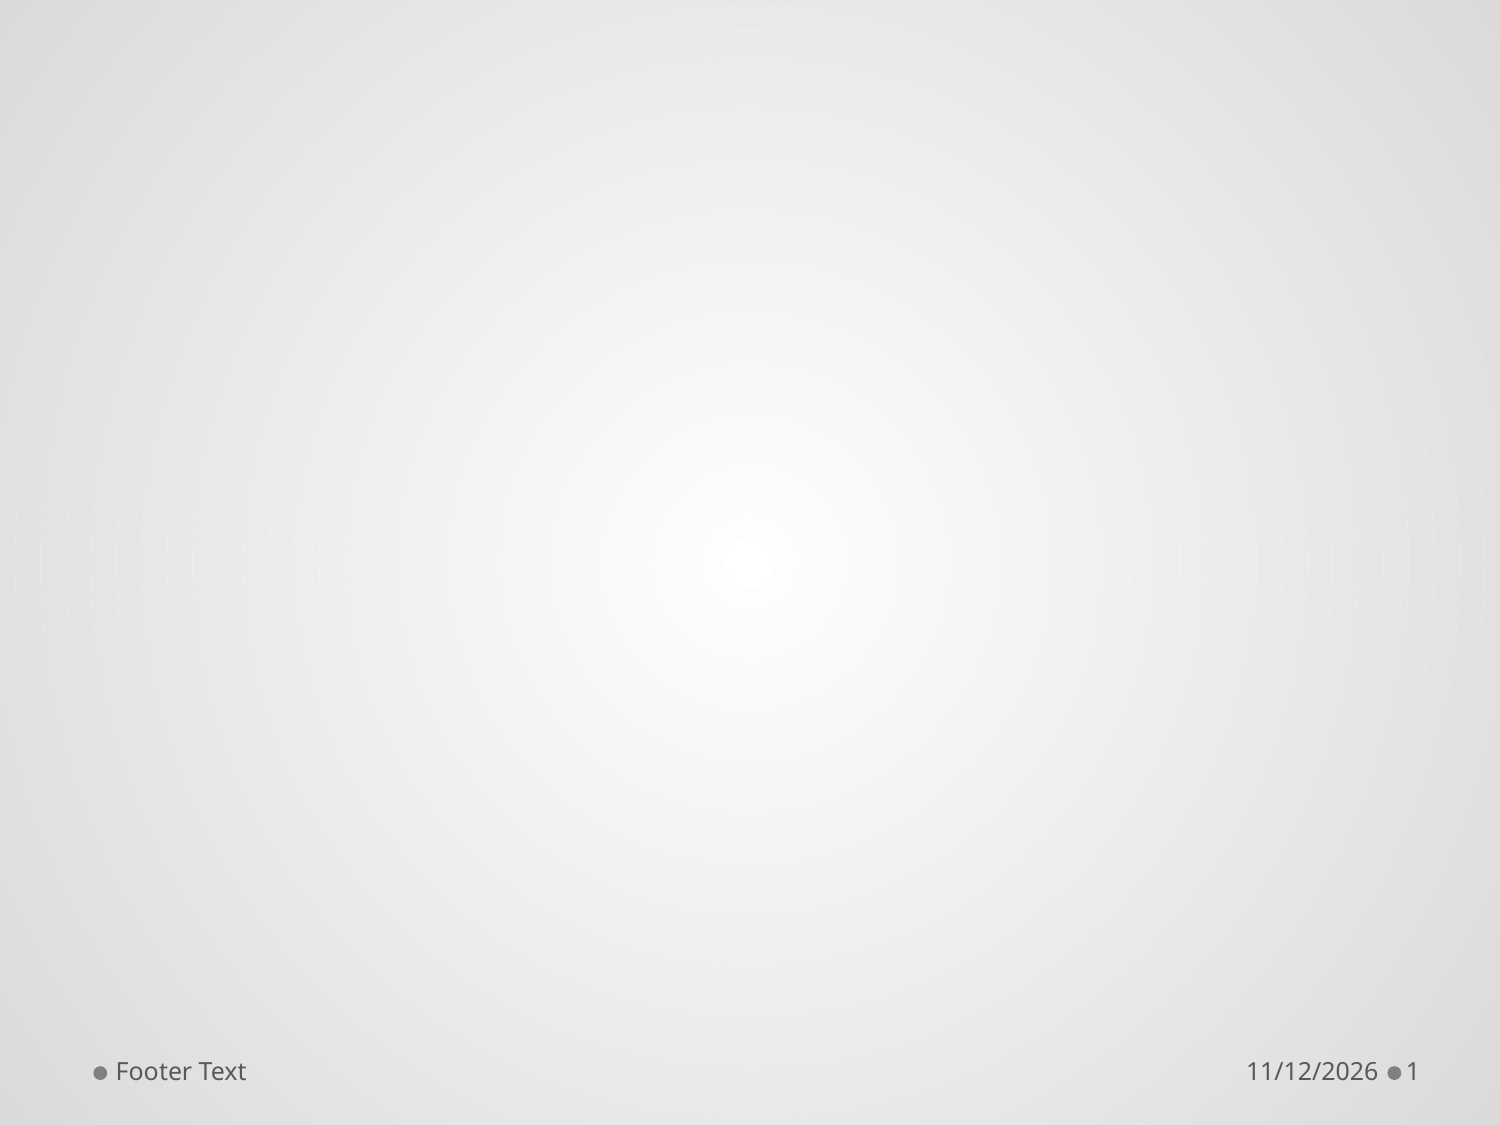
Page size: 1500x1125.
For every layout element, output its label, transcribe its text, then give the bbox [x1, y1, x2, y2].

footer Footer Text [108, 1042, 576, 1103]
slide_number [1043, 1042, 1386, 1103]
slide_number 1 [1401, 1042, 1494, 1103]
